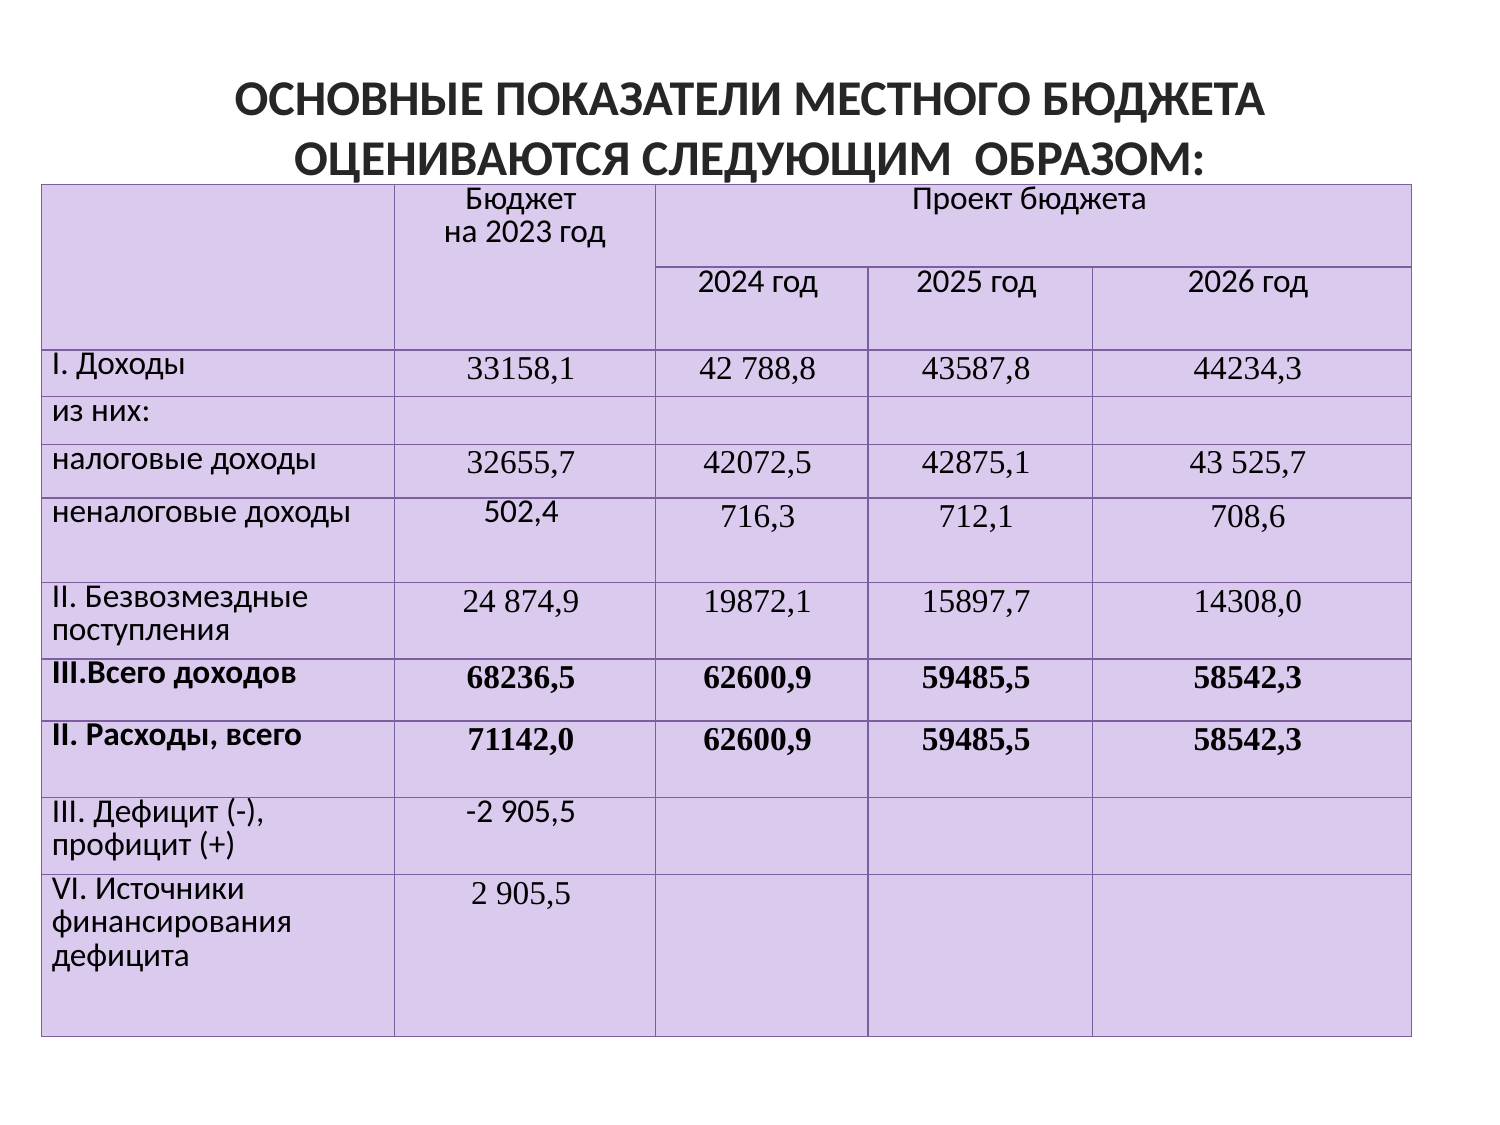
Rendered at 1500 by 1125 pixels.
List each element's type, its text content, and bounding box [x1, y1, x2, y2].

table_cell 14308,0 [1093, 583, 1411, 658]
table_cell 42875,1 [869, 445, 1092, 497]
table_cell 42 788,8 [656, 351, 867, 396]
title Основные показатели местного бюджета оцениваются следующим образом: [75, 19, 1425, 233]
table_cell 2 905,5 [395, 875, 655, 1036]
table_cell 44234,3 [1093, 351, 1411, 396]
table_cell [869, 397, 1092, 444]
table_cell [1093, 798, 1411, 874]
table_cell 502,4 [395, 499, 655, 582]
table_cell неналоговые доходы [42, 499, 394, 582]
table_cell 58542,3 [1093, 660, 1411, 720]
table_cell 712,1 [869, 499, 1092, 582]
table_cell [869, 875, 1092, 1036]
table_cell II. Расходы, всего [42, 722, 394, 797]
table_header Бюджет на 2023 год [395, 185, 655, 349]
table_cell 71142,0 [395, 722, 655, 797]
table_cell 2026 год [1093, 268, 1411, 349]
table_cell 32655,7 [395, 445, 655, 497]
table_cell 58542,3 [1093, 722, 1411, 797]
table_cell 24 874,9 [395, 583, 655, 658]
table_header Проект бюджета [656, 185, 1411, 266]
table_cell 68236,5 [395, 660, 655, 720]
table_cell [395, 397, 655, 444]
table_cell 43587,8 [869, 351, 1092, 396]
table_cell 716,3 [656, 499, 867, 582]
table_cell 59485,5 [869, 660, 1092, 720]
table_cell 59485,5 [869, 722, 1092, 797]
table_cell -2 905,5 [395, 798, 655, 874]
table_cell 62600,9 [656, 660, 867, 720]
table_cell 43 525,7 [1093, 445, 1411, 497]
table_cell 19872,1 [656, 583, 867, 658]
table_cell [656, 875, 867, 1036]
table_cell III.Всего доходов [42, 660, 394, 720]
table_cell 15897,7 [869, 583, 1092, 658]
table_cell [1093, 397, 1411, 444]
table_cell [869, 798, 1092, 874]
table_cell I. Доходы [42, 351, 394, 396]
table_cell 33158,1 [395, 351, 655, 396]
table_cell III. Дефицит (-), профицит (+) [42, 798, 394, 874]
table_header [42, 185, 394, 349]
table_cell II. Безвозмездные поступления [42, 583, 394, 658]
table_cell налоговые доходы [42, 445, 394, 497]
table_cell 708,6 [1093, 499, 1411, 582]
table_cell 62600,9 [656, 722, 867, 797]
table_cell VI. Источники финансирования дефицита [42, 875, 394, 1036]
table_cell [656, 397, 867, 444]
table_cell [1093, 875, 1411, 1036]
table_cell 2025 год [869, 268, 1092, 349]
table_cell из них: [42, 397, 394, 444]
table_cell 2024 год [656, 268, 867, 349]
table_cell 42072,5 [656, 445, 867, 497]
table_cell [656, 798, 867, 874]
